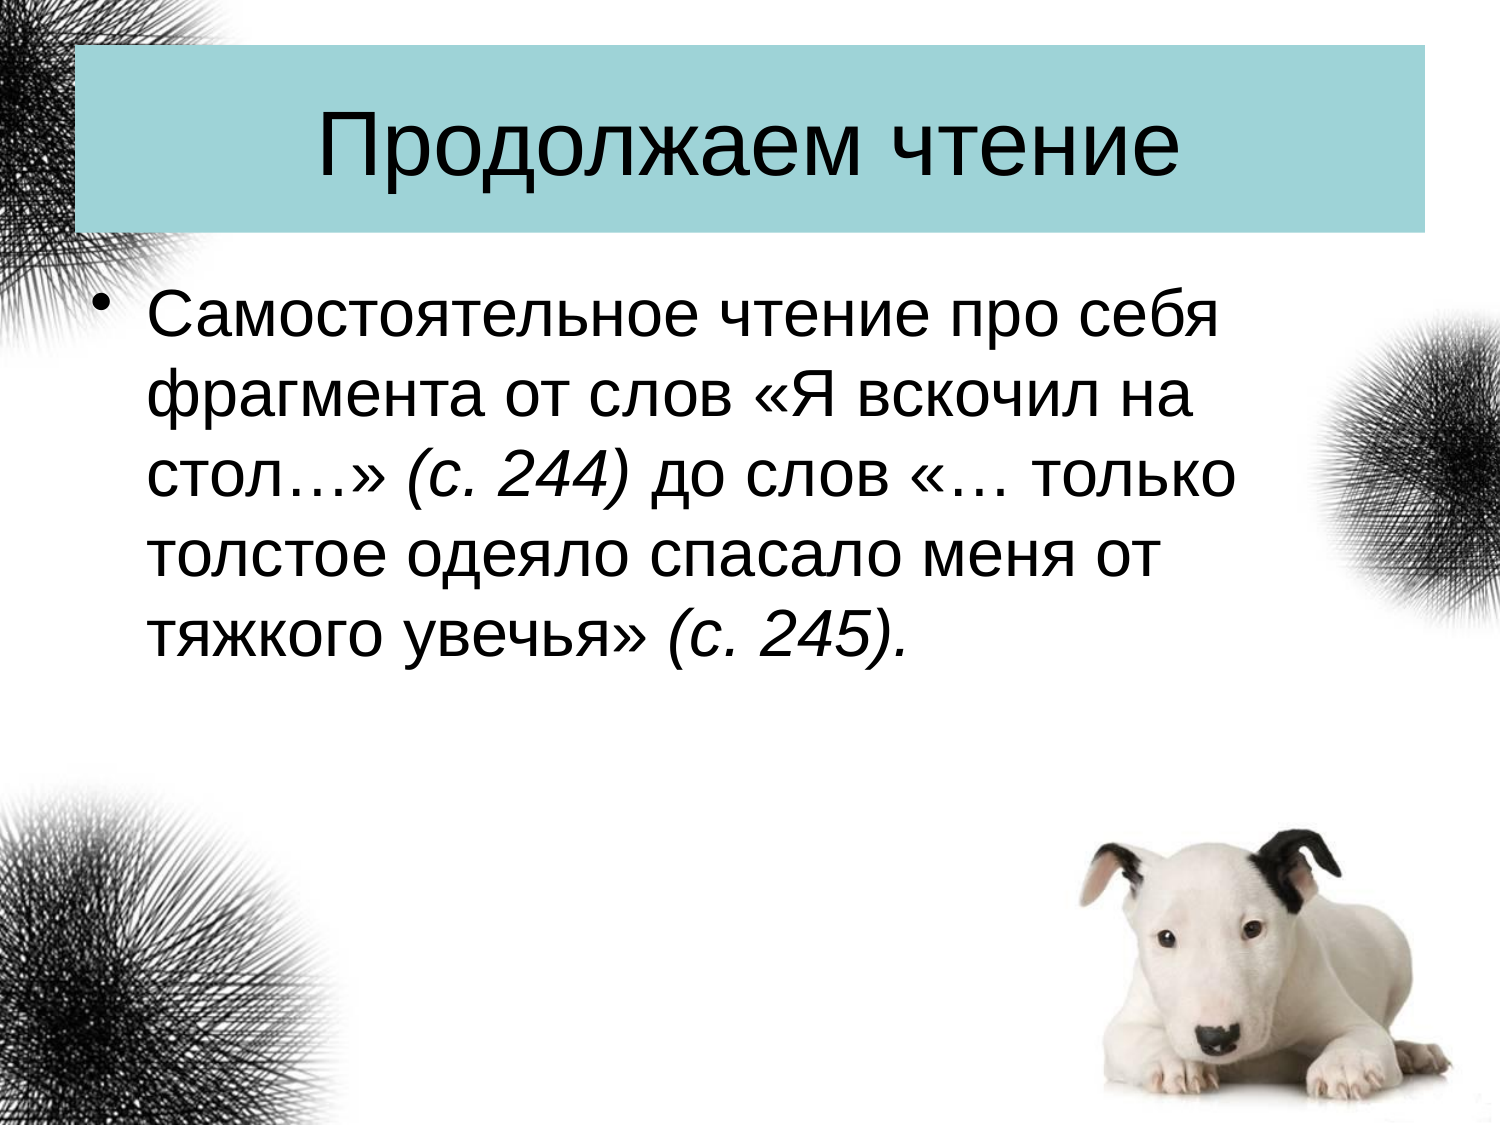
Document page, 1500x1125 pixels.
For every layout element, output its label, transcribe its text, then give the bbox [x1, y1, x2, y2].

title Продолжаем чтение [75, 45, 1425, 233]
list Самостоятельное чтение про себя фрагмента от слов «Я вскочил на стол…» (с. 244) до слов «… только толстое одеяло спасало меня от тяжкого увечья» (с. 245). [75, 262, 1425, 1005]
picture [0, 0, 1500, 1125]
